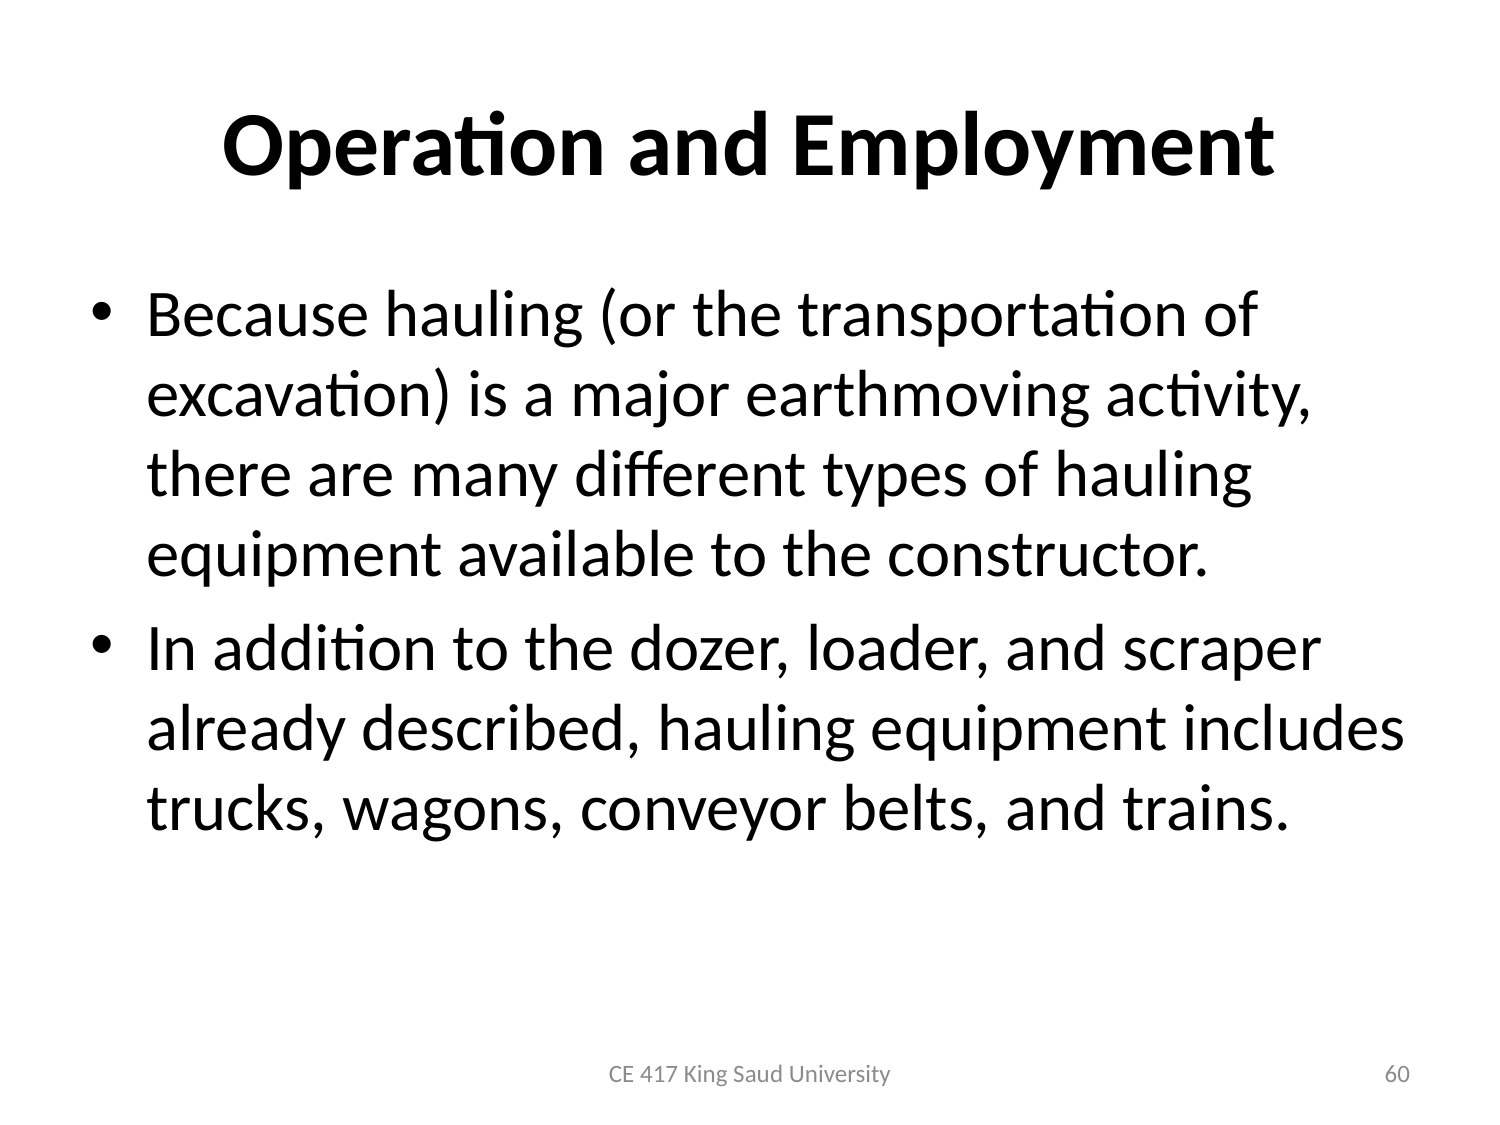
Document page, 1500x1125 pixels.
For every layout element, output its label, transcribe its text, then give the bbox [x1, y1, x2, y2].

title Operation and Employment [75, 45, 1425, 233]
slide_number 60 [1074, 1042, 1425, 1103]
footer CE 417 King Saud University [512, 1042, 988, 1103]
list Because hauling (or the transportation of excavation) is a major earthmoving activity, there are many different types of hauling equipment available to the constructor. In addition to the dozer, loader, and scraper already described, hauling equipment includes trucks, wagons, conveyor belts, and trains. [75, 262, 1425, 1005]
